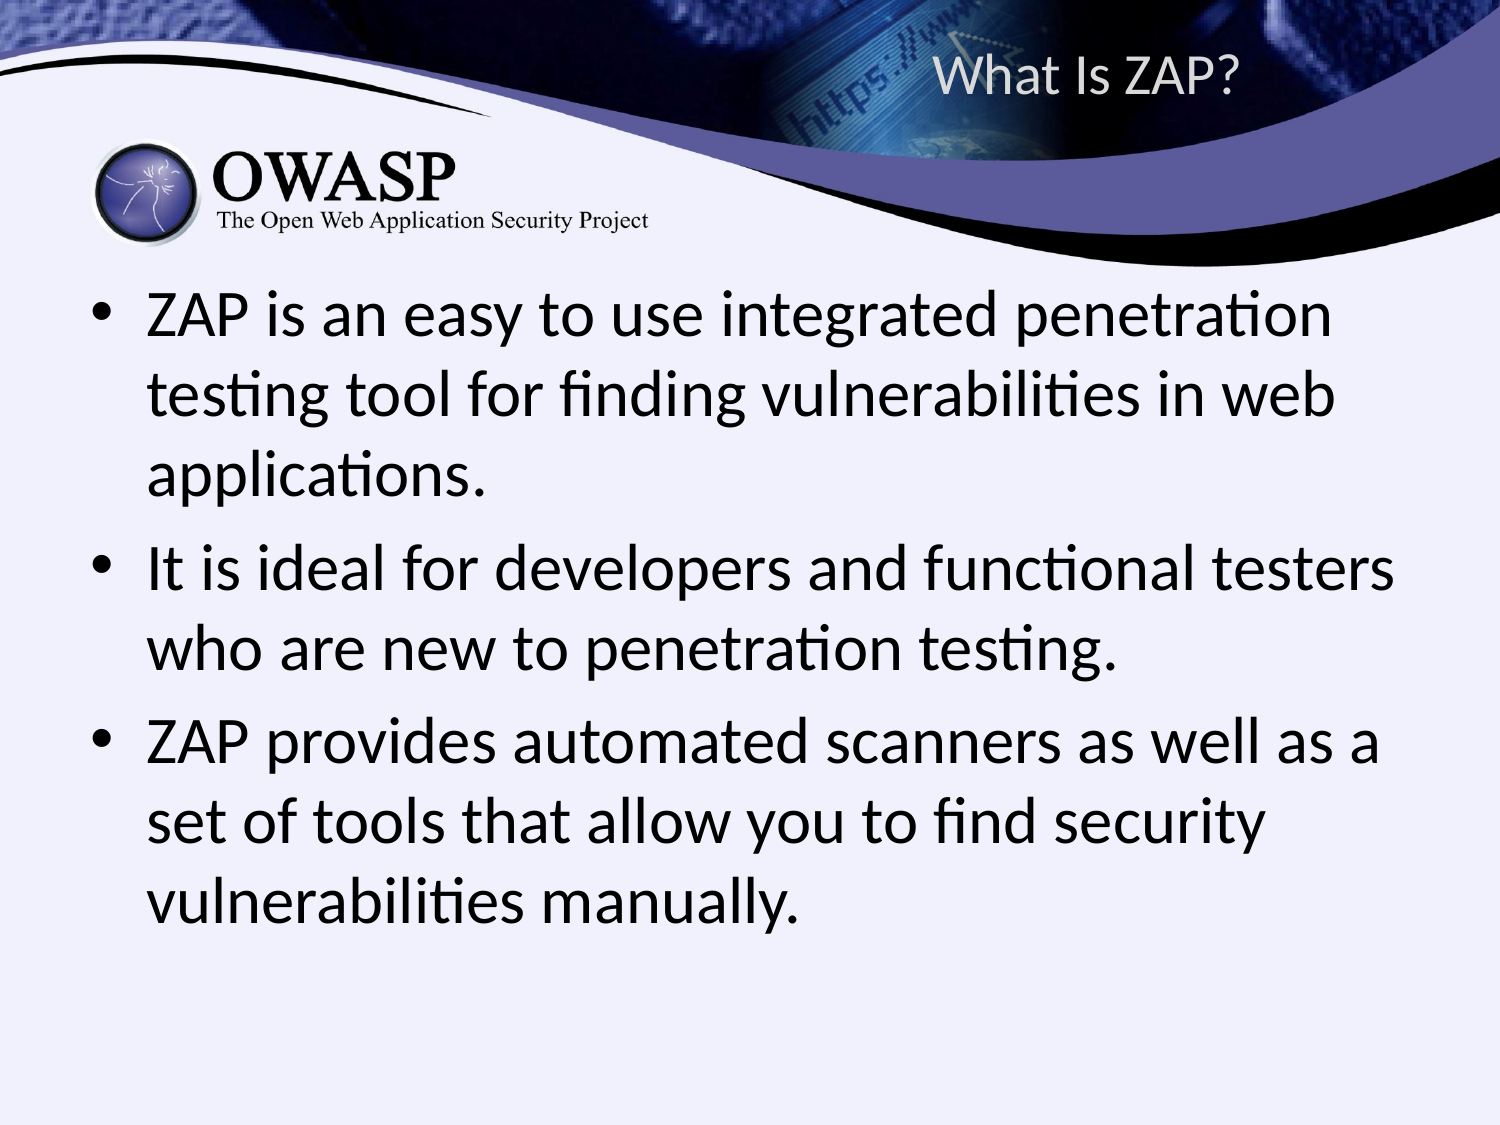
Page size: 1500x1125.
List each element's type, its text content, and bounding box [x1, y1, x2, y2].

list ZAP is an easy to use integrated penetration testing tool for finding vulnerabilities in web applications. It is ideal for developers and functional testers who are new to penetration testing. ZAP provides automated scanners as well as a set of tools that allow you to find security vulnerabilities manually. [75, 262, 1425, 1005]
title What Is ZAP? [699, 12, 1475, 130]
picture [0, 0, 1500, 1125]
